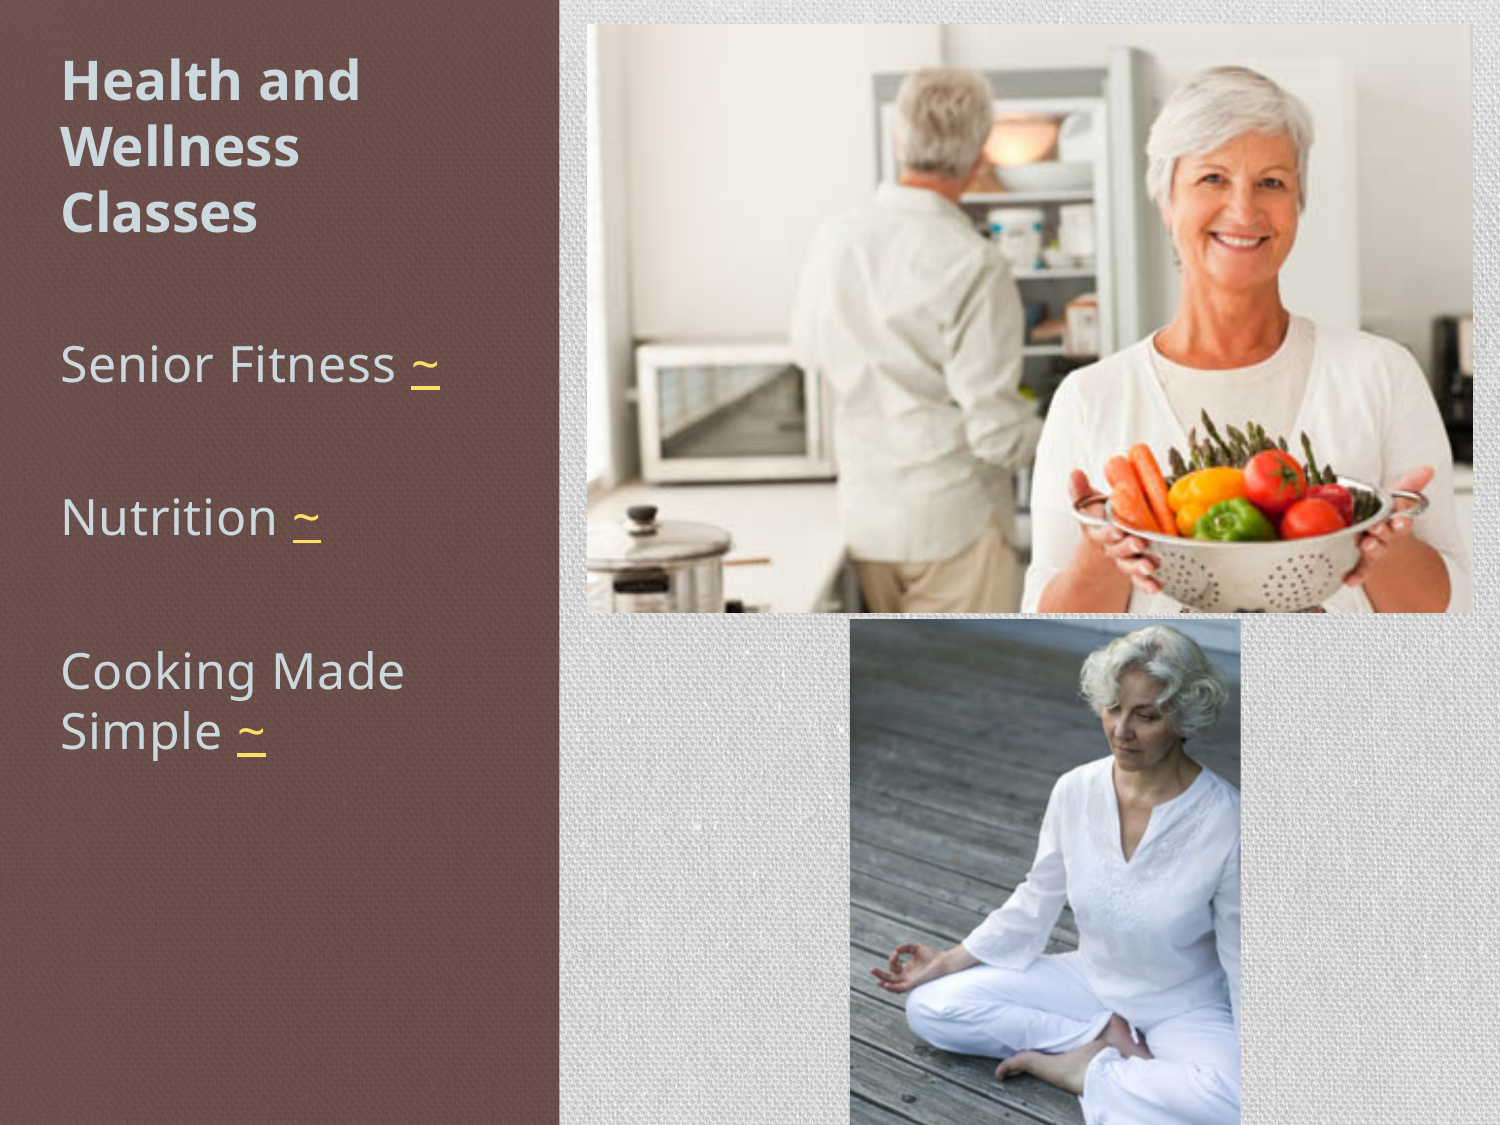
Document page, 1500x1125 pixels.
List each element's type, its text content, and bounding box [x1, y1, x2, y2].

picture [849, 618, 1241, 1125]
list Senior Fitness ~ Nutrition ~ Cooking Made Simple ~ [45, 252, 511, 1025]
picture [587, 24, 1474, 613]
title Health and Wellness Classes [45, 37, 511, 251]
